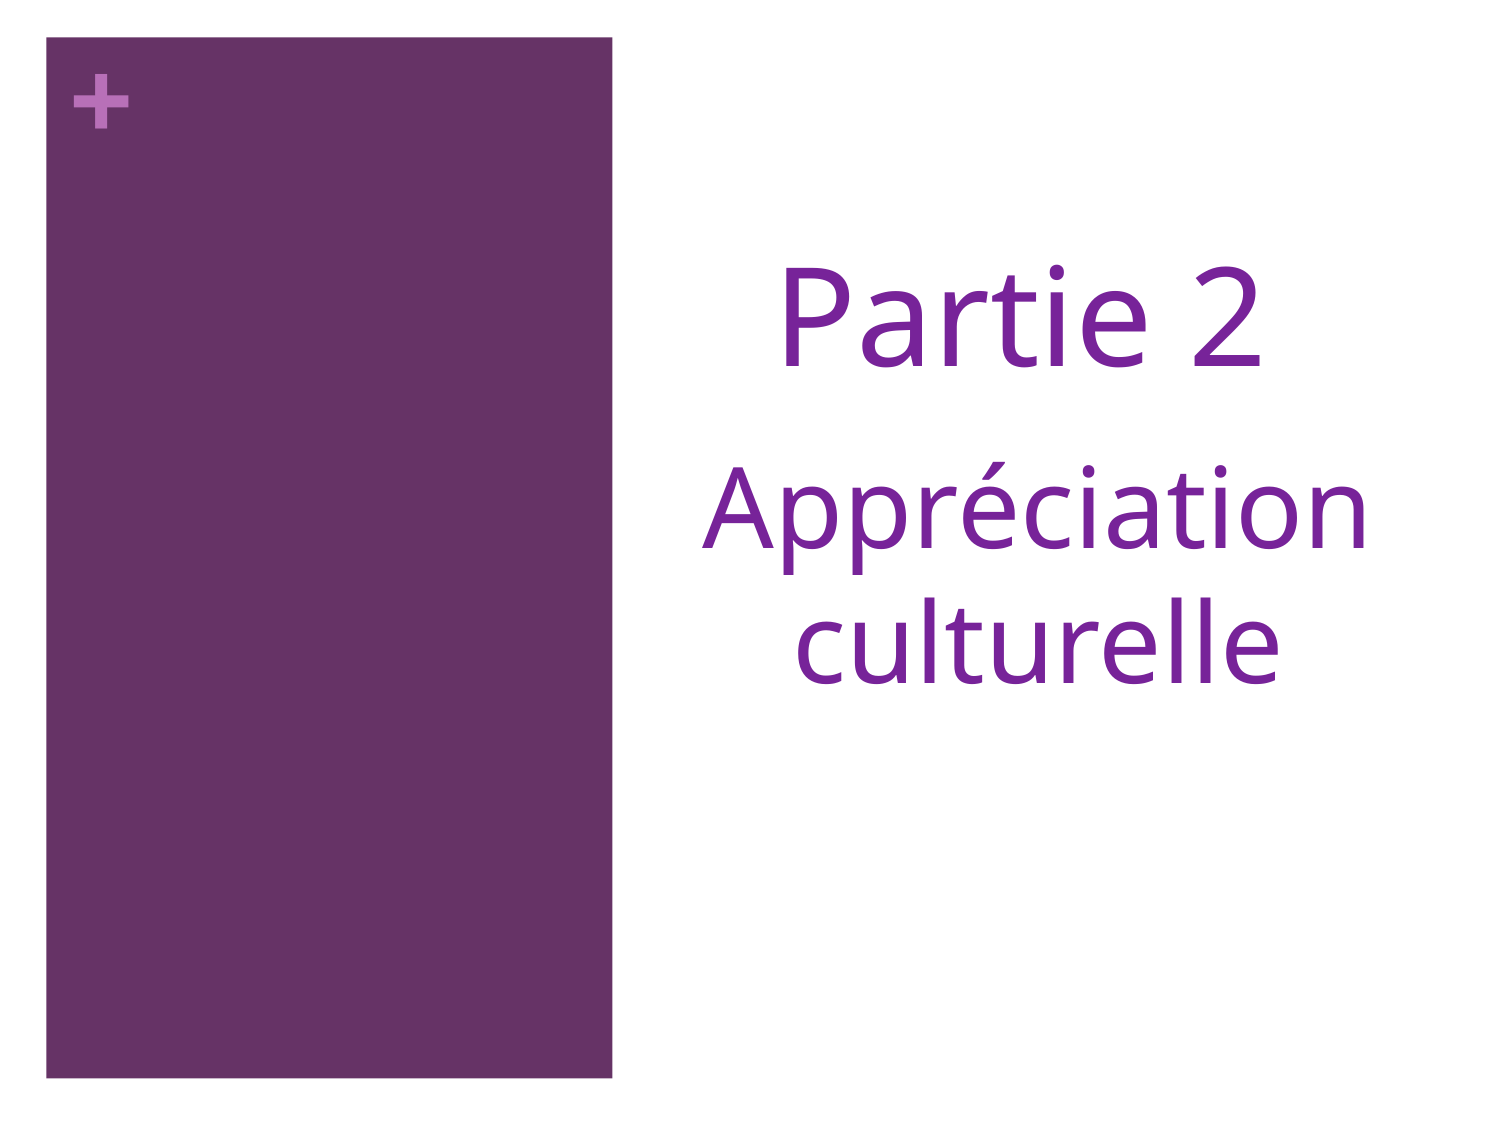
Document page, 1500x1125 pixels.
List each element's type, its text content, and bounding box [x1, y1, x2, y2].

list Partie 2 Appréciation culturelle [638, 44, 1438, 1074]
